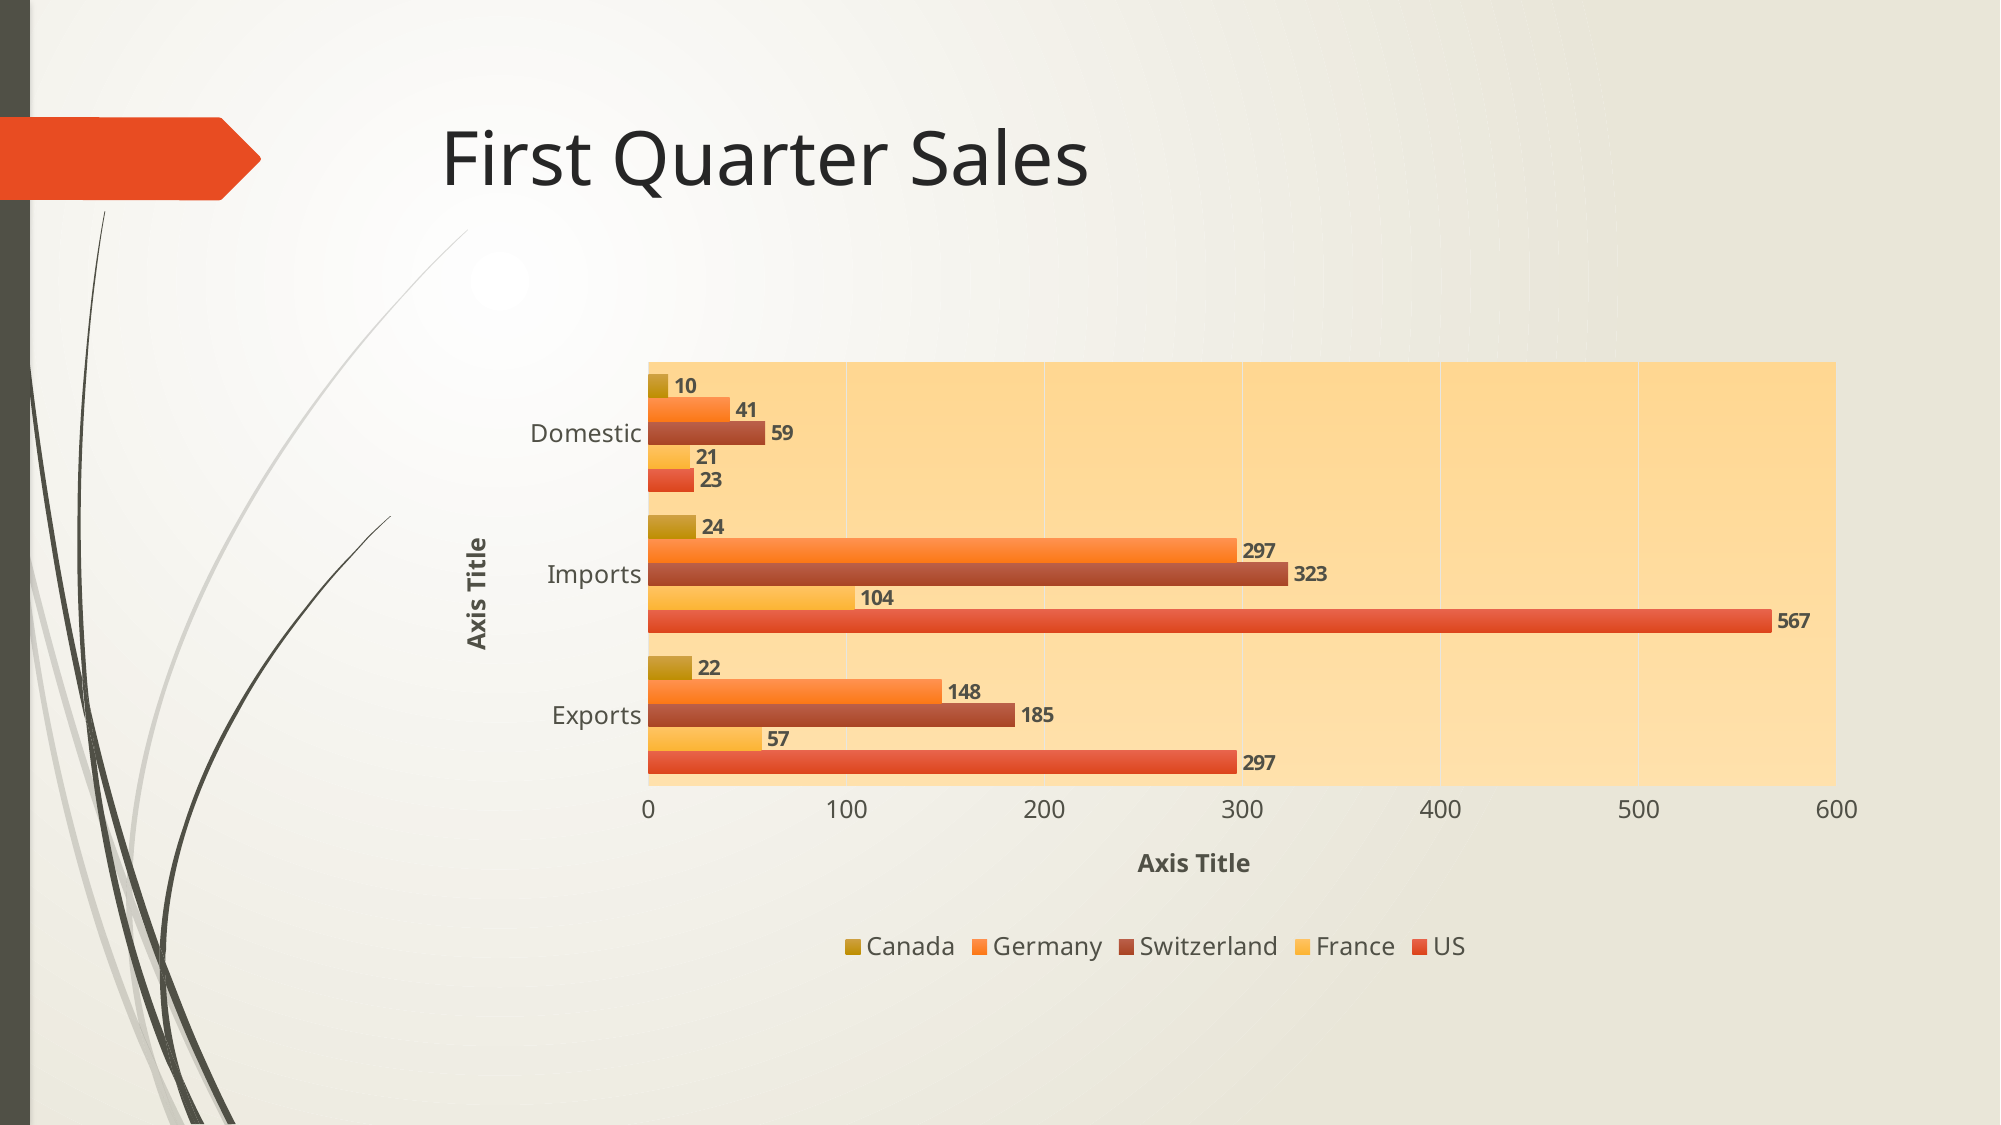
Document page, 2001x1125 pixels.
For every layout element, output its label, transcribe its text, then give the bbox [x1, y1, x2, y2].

title First Quarter Sales [425, 102, 1888, 313]
chart [424, 349, 1888, 971]
